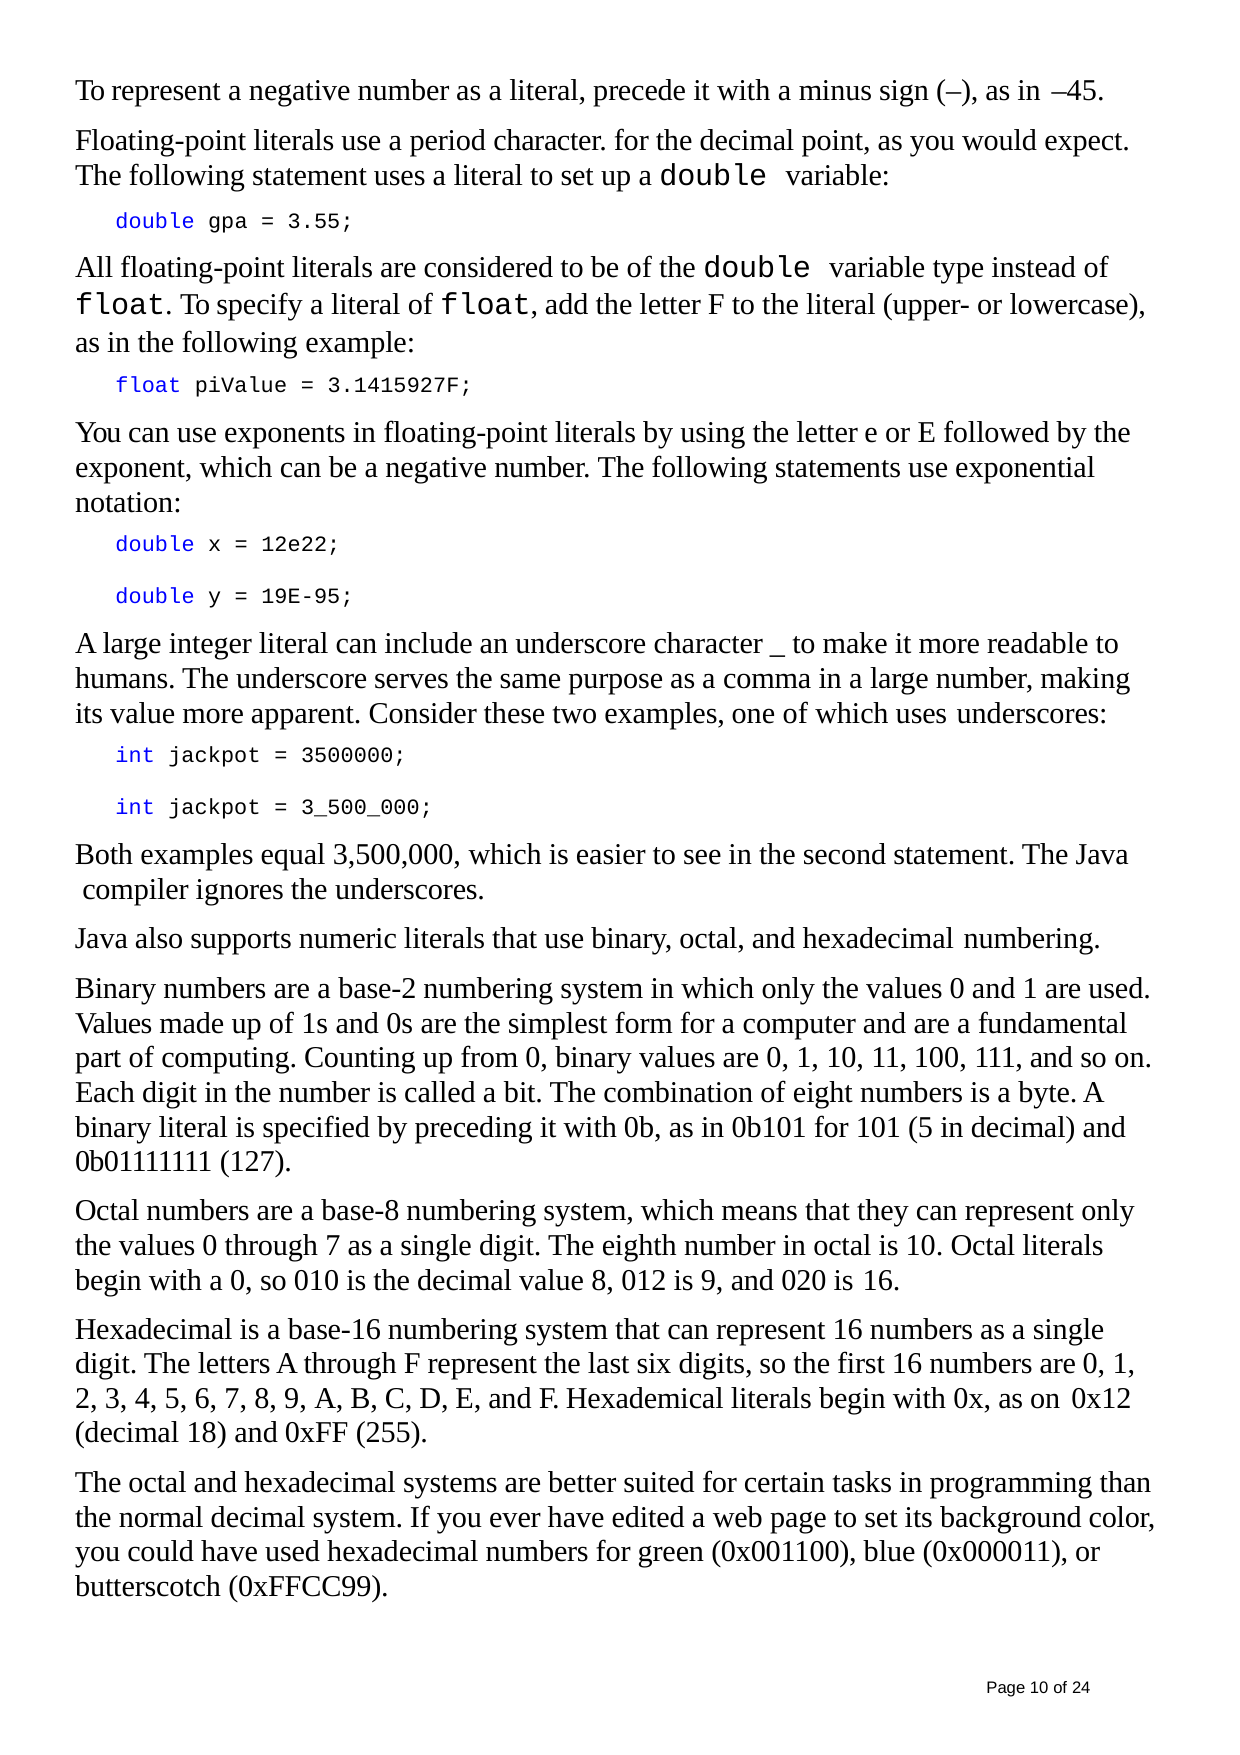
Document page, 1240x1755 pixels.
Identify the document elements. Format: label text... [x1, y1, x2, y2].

slide_number Page 10 of 24 [984, 1676, 1093, 1755]
text_box To represent a negative number as a literal, precede it with a minus sign (–), as in –45. Floating-point literals use a period character. for the decimal point, as you would expect. The following statement uses a literal to set up a double variable: double gpa = 3.55; All floating-point literals are considered to be of the double variable type instead of float. To specify a literal of float, add the letter F to the literal (upper- or lowercase), as in the following example: float piValue = 3.1415927F; You can use exponents in floating-point literals by using the letter e or E followed by the exponent, which can be a negative number. The following statements use exponential notation: double x = 12e22; double y = 19E-95; A large integer literal can include an underscore character _ to make it more readable to humans. The underscore serves the same purpose as a comma in a large number, making its value more apparent. Consider these two examples, one of which uses underscores: int jackpot = 3500000; int jackpot = 3_500_000; Both examples equal 3,500,000, which is easier to see in the second statement. The Java compiler ignores the underscores. Java also supports numeric literals that use binary, octal, and hexadecimal numbering. Binary numbers are a base-2 numbering system in which only the values 0 and 1 are used. Values made up of 1s and 0s are the simplest form for a computer and are a fundamental part of computing. Counting up from 0, binary values are 0, 1, 10, 11, 100, 111, and so on. Each digit in the number is called a bit. The combination of eight numbers is a byte. A binary literal is specified by preceding it with 0b, as in 0b101 for 101 (5 in decimal) and 0b01111111 (127). Octal numbers are a base-8 numbering system, which means that they can represent only the values 0 through 7 as a single digit. The eighth number in octal is 10. Octal literals begin with a 0, so 010 is the decimal value 8, 012 is 9, and 020 is 16. Hexadecimal is a base-16 numbering system that can represent 16 numbers as a single digit. The letters A through F represent the last six digits, so the first 16 numbers are 0, 1, 2, 3, 4, 5, 6, 7, 8, 9, A, B, C, D, E, and F. Hexademical literals begin with 0x, as on 0x12 (decimal 18) and 0xFF (255). The octal and hexadecimal systems are better suited for certain tasks in programming than the normal decimal system. If you ever have edited a web page to set its background color, you could have used hexadecimal numbers for green (0x001100), blue (0x000011), or butterscotch (0xFFCC99). [72, 54, 1165, 1603]
